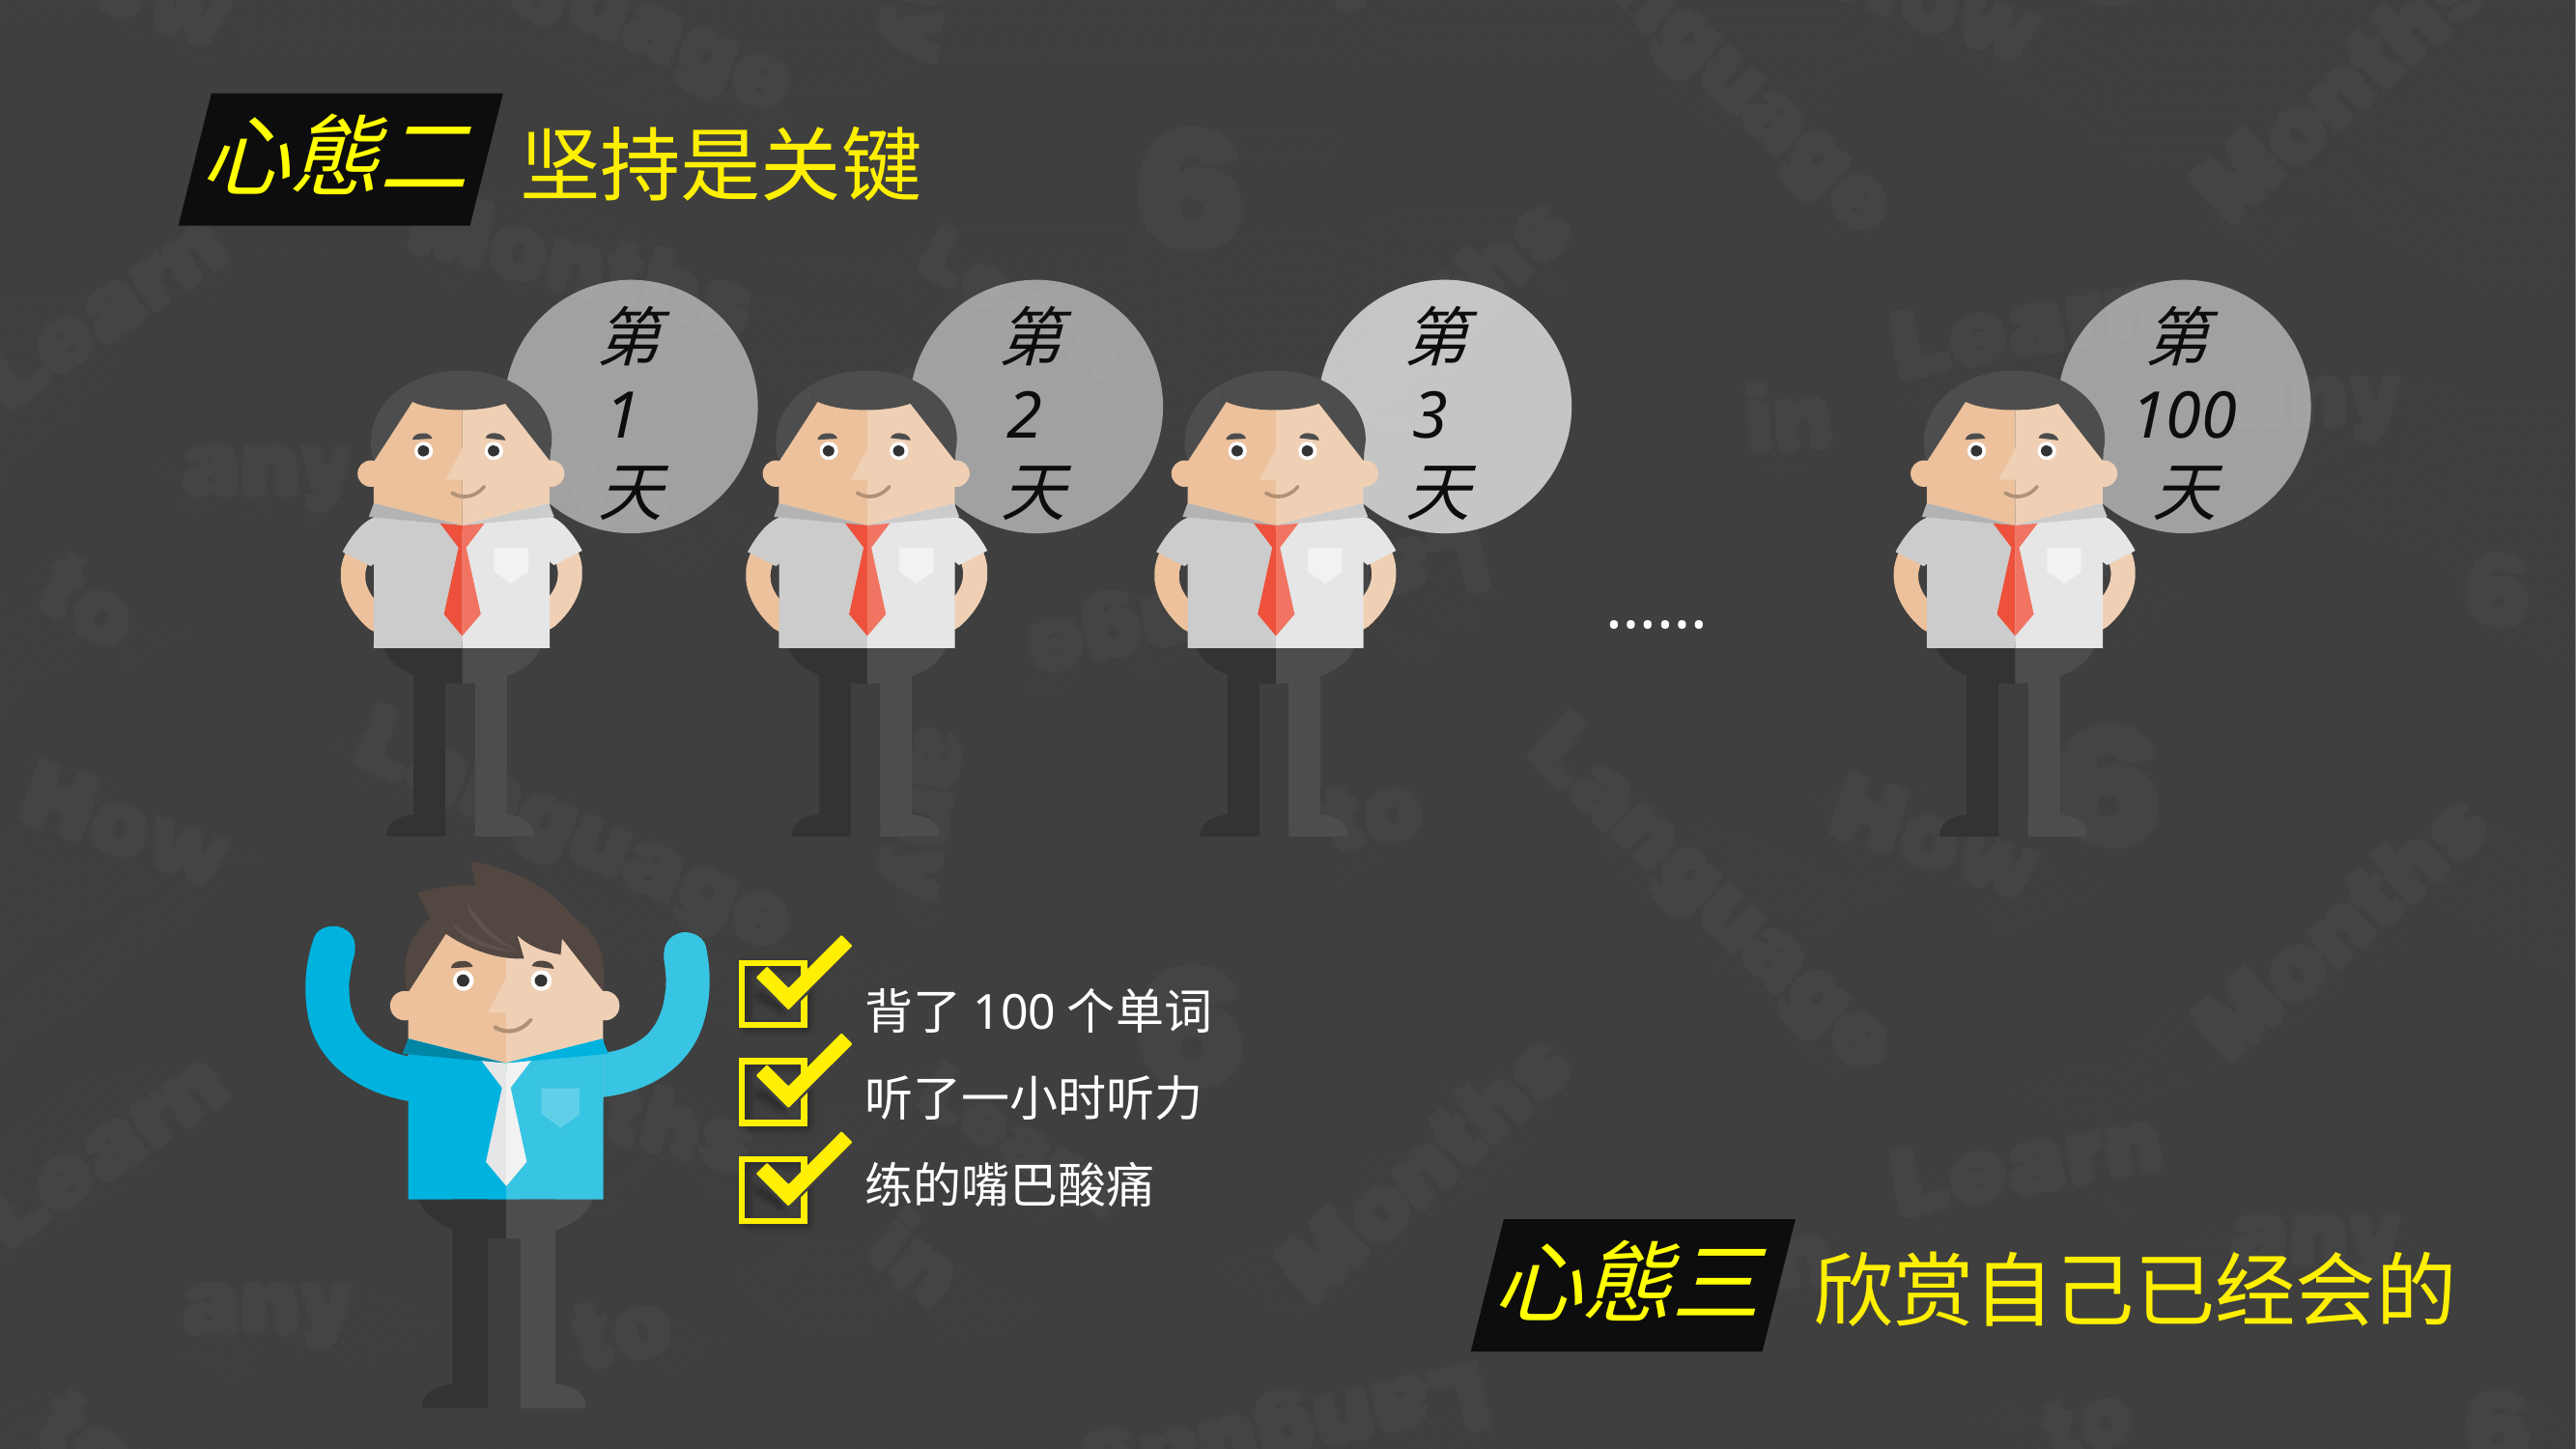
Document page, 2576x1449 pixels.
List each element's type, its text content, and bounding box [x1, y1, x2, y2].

text_box 坚持是关键 [505, 106, 937, 218]
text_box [340, 279, 2311, 837]
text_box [761, 1160, 861, 1211]
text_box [1470, 1218, 1796, 1352]
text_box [761, 964, 861, 1015]
text_box 背了100个单词 听了一小时听力 练的嘴巴酸痛 [850, 944, 1279, 1220]
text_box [761, 1063, 861, 1113]
text_box [741, 1158, 806, 1222]
text_box [741, 962, 806, 1026]
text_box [178, 93, 503, 226]
text_box [741, 1060, 806, 1124]
picture [0, 0, 2576, 1449]
text_box 欣赏自己已经会的 [1798, 1232, 2472, 1344]
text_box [301, 861, 708, 1409]
